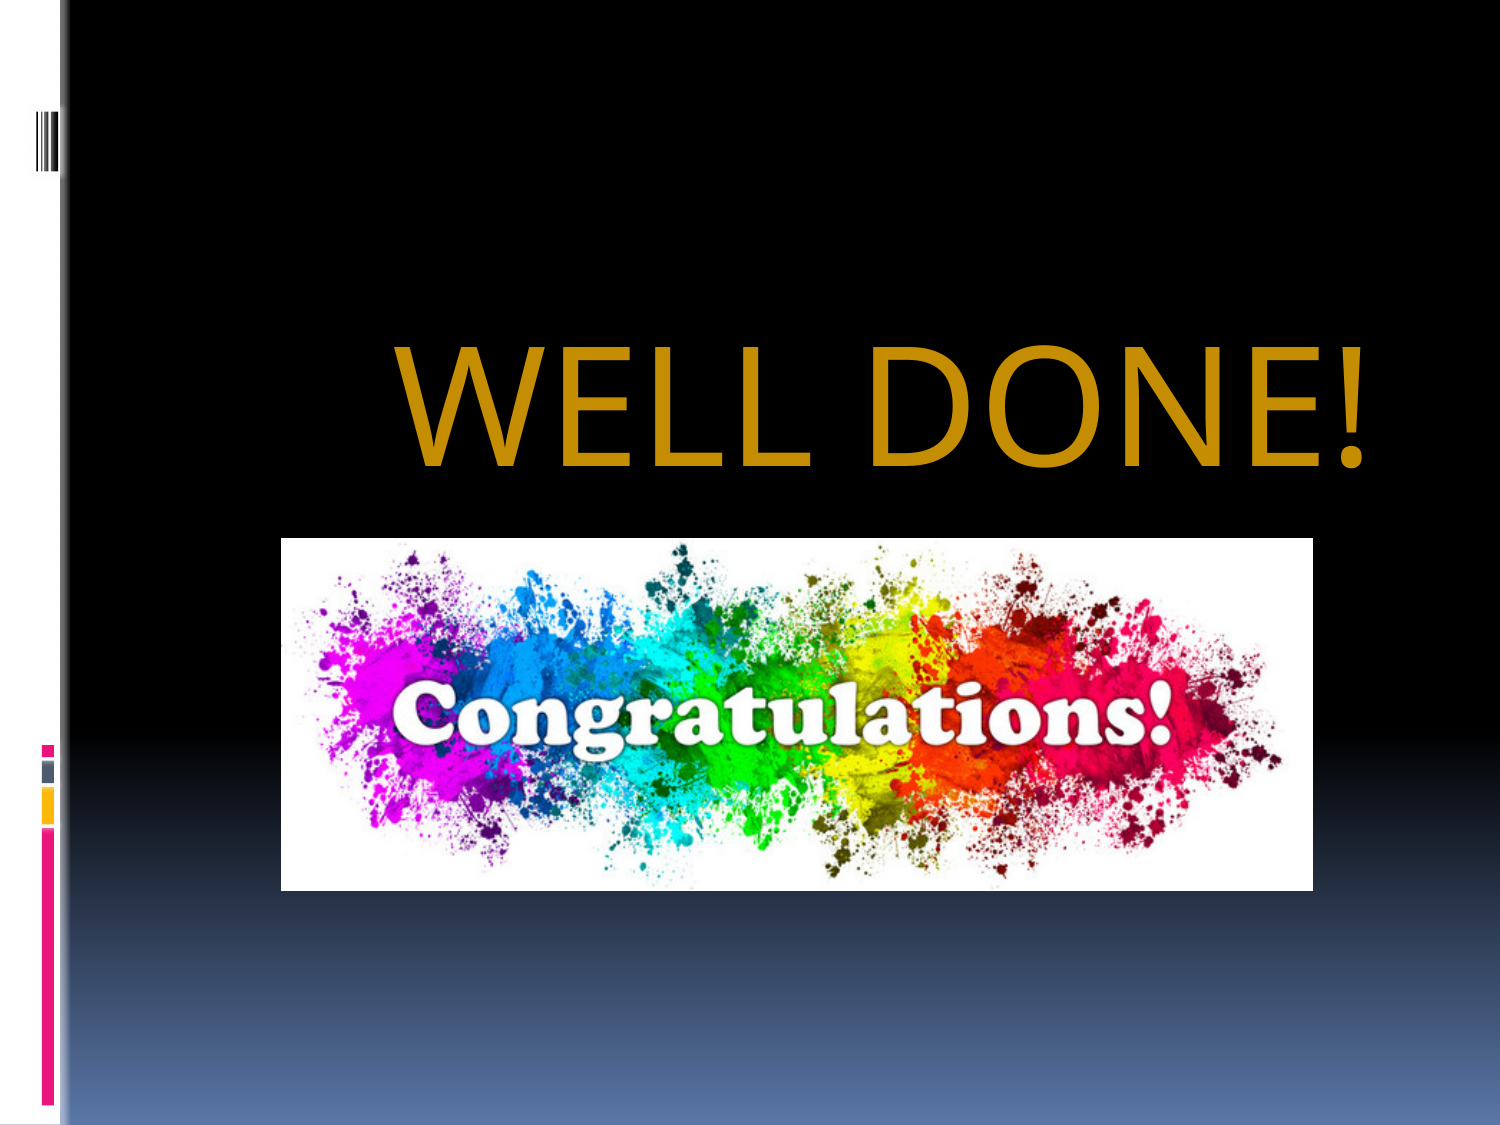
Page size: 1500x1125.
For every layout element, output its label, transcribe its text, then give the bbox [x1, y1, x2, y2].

picture [280, 538, 1313, 892]
list WELL DONE! [150, 292, 1425, 1043]
